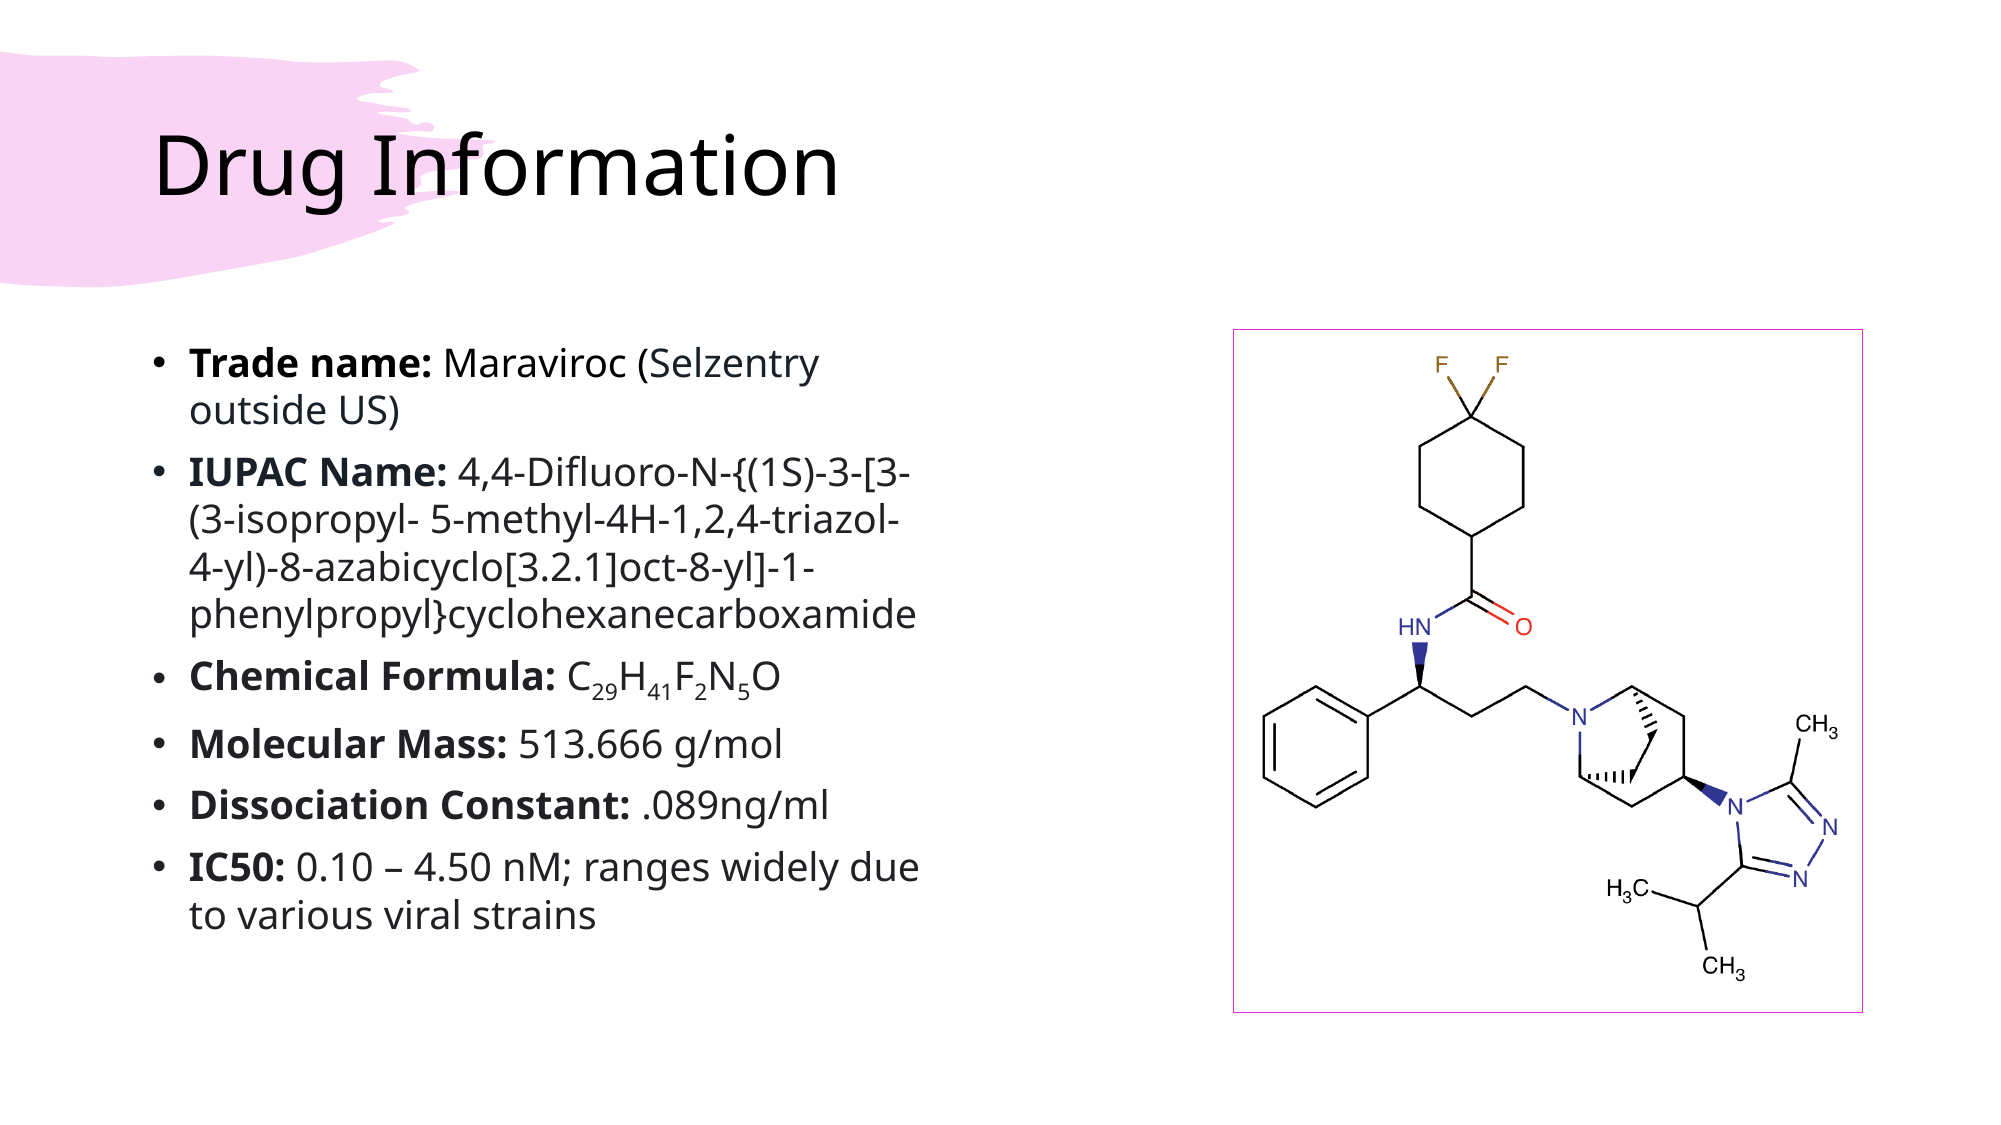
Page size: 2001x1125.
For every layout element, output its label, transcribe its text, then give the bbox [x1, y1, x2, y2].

list Trade name: Maraviroc (Selzentry outside US) IUPAC Name: 4,4-Difluoro-N-{(1S)-3-[3-(3-isopropyl- 5-methyl-4H-1,2,4-triazol-4-yl)-8-azabicyclo[3.2.1]oct-8-yl]-1-phenylpropyl}cyclohexanecarboxamide Chemical Formula: C29H41F2N5O Molecular Mass: 513.666 g/mol Dissociation Constant: .089ng/ml IC50: 0.10 – 4.50 nM; ranges widely due to various viral strains [137, 329, 948, 1013]
title Drug Information [137, 59, 1863, 278]
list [1233, 329, 1863, 1013]
